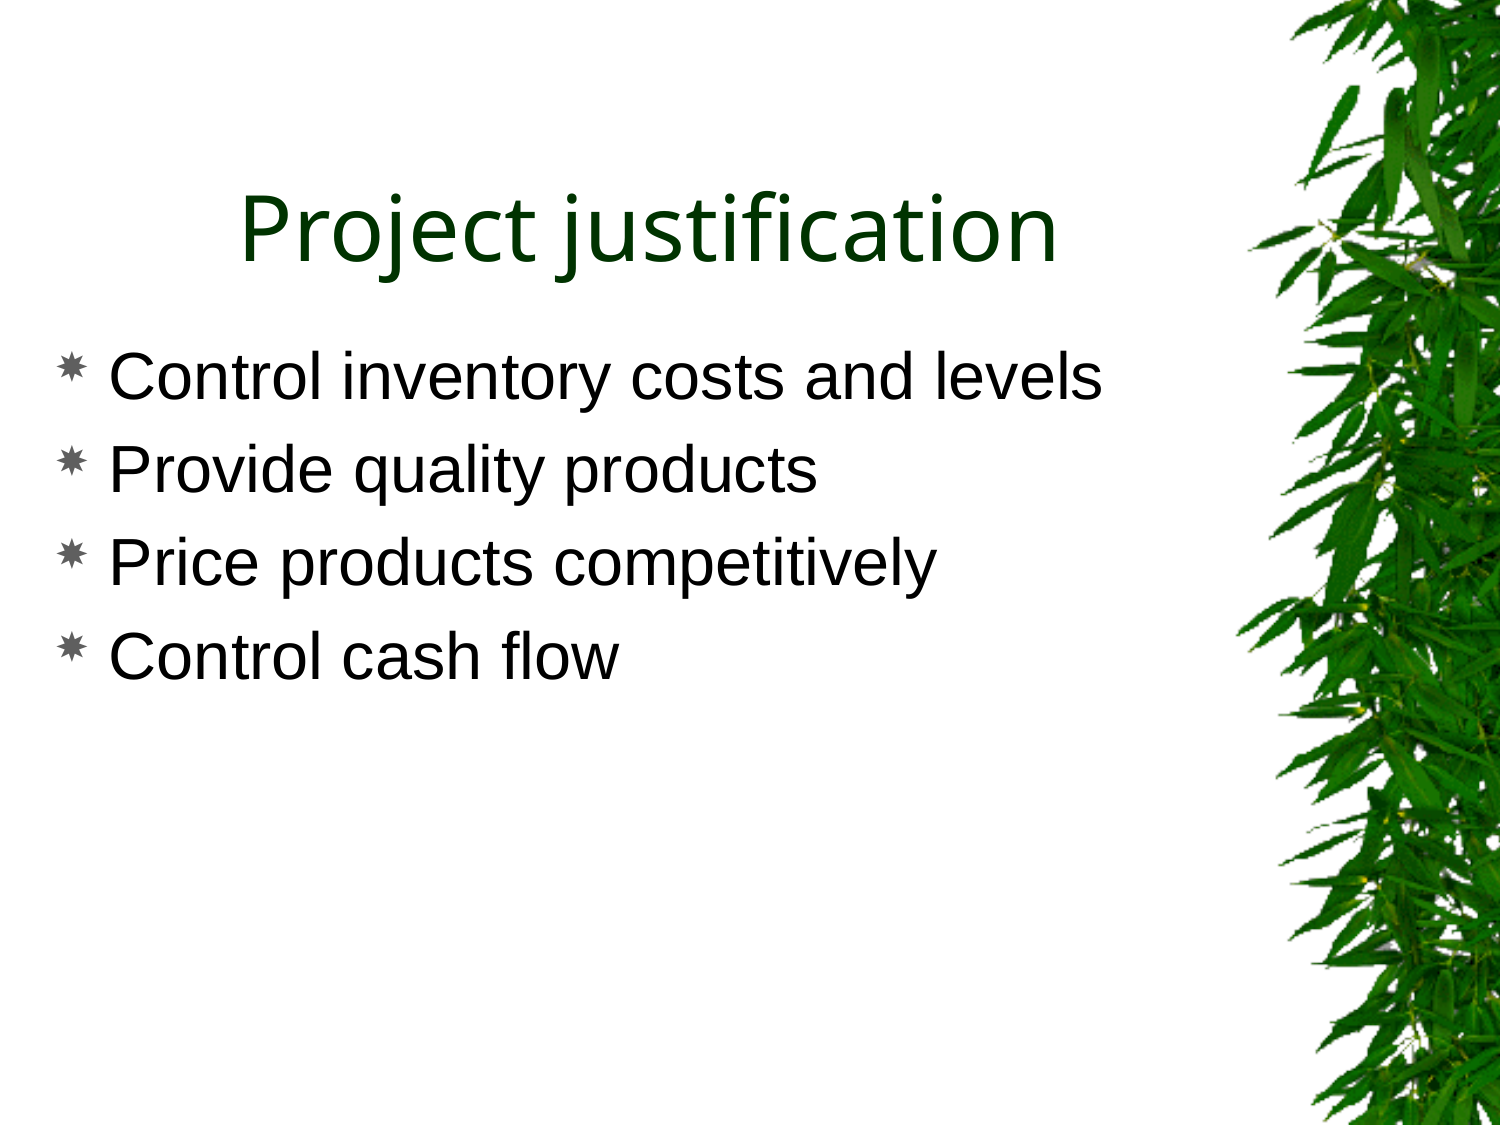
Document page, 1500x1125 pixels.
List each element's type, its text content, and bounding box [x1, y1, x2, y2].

title Project justification [37, 162, 1263, 288]
picture [1206, 0, 1500, 1125]
list Control inventory costs and levels Provide quality products Price products competitively Control cash flow [37, 324, 1276, 1001]
